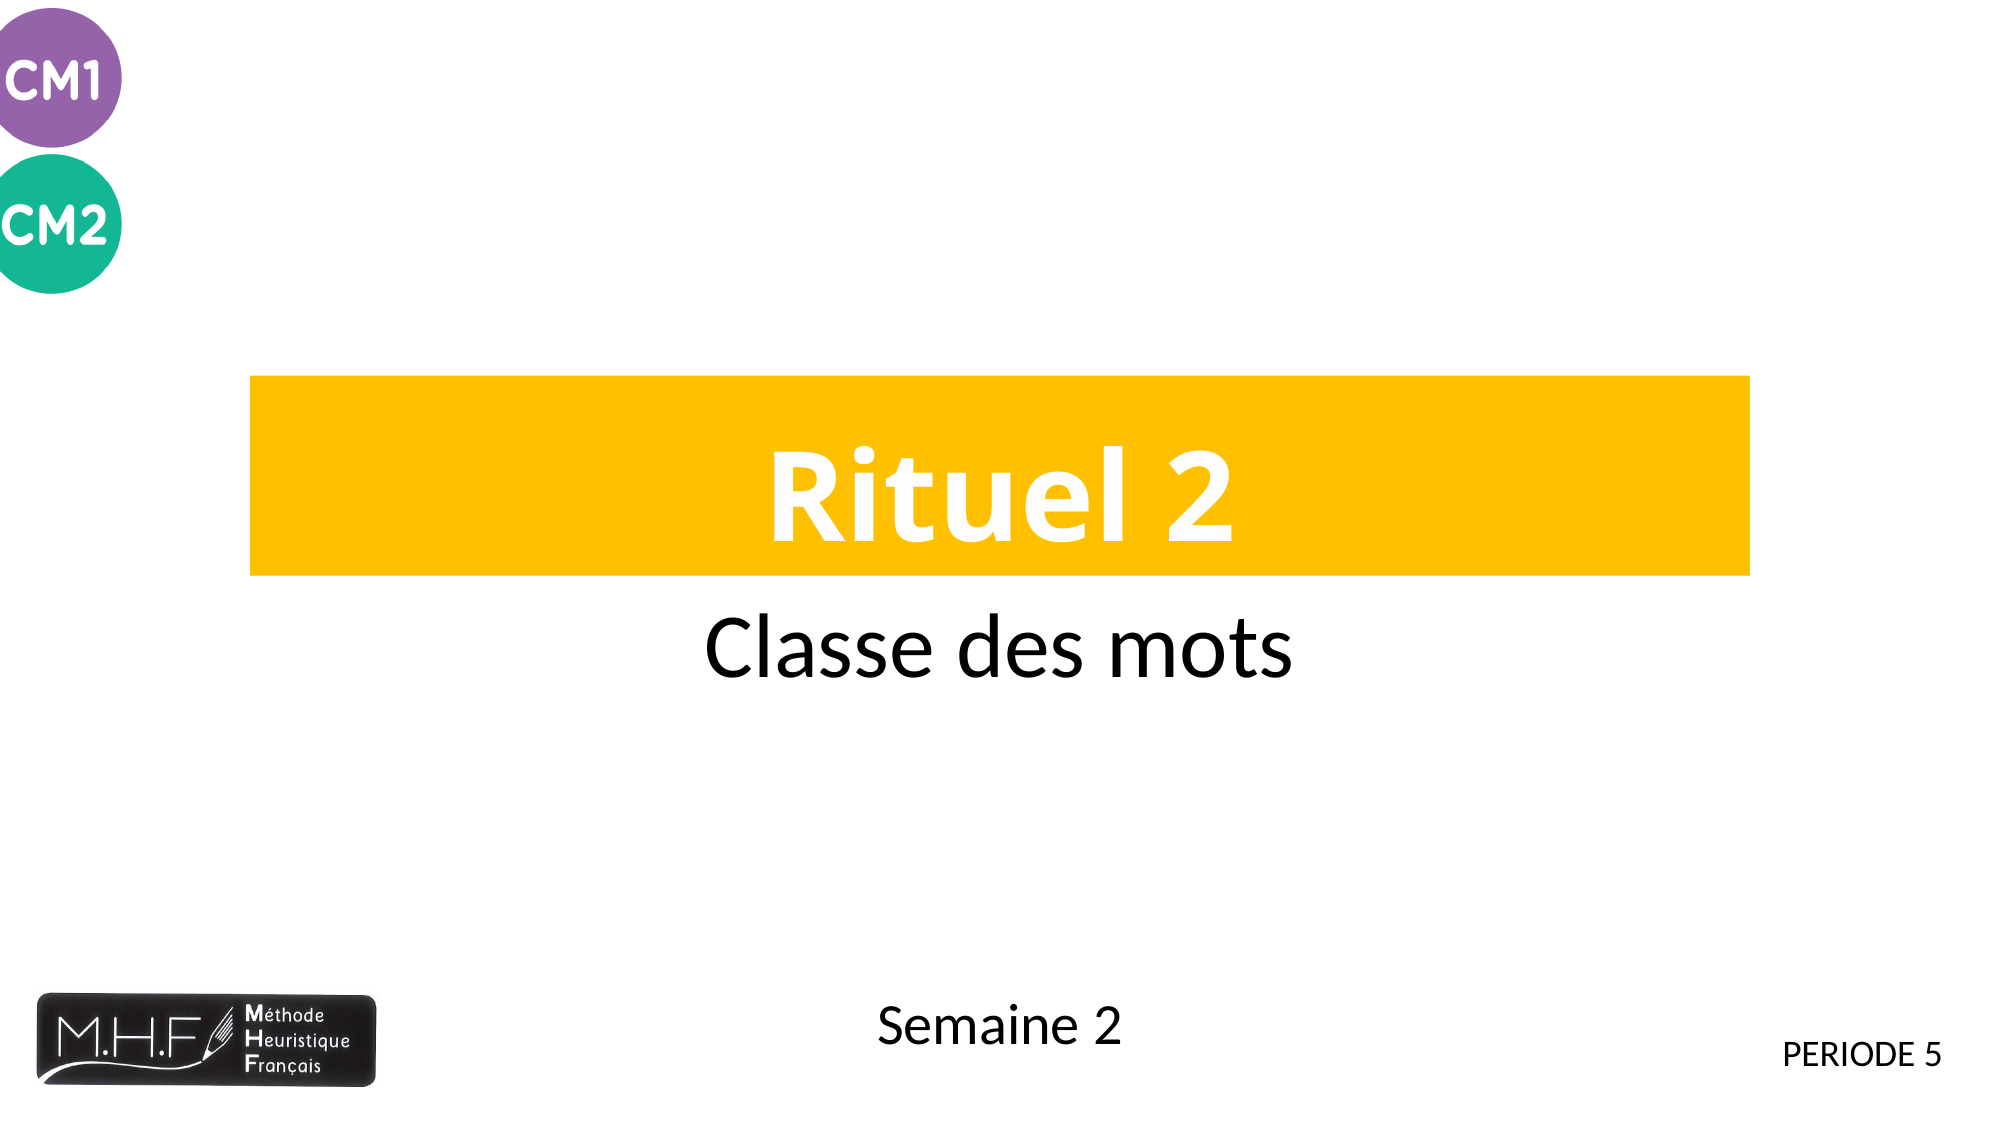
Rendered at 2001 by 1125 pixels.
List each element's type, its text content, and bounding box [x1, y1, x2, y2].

text_box PERIODE 5 [1750, 1021, 1967, 1082]
text_box Semaine 2 [249, 987, 1750, 1118]
picture [33, 990, 379, 1089]
subtitle Classe des mots [249, 590, 1750, 863]
picture [0, 0, 134, 298]
title Rituel 2 [249, 375, 1750, 576]
